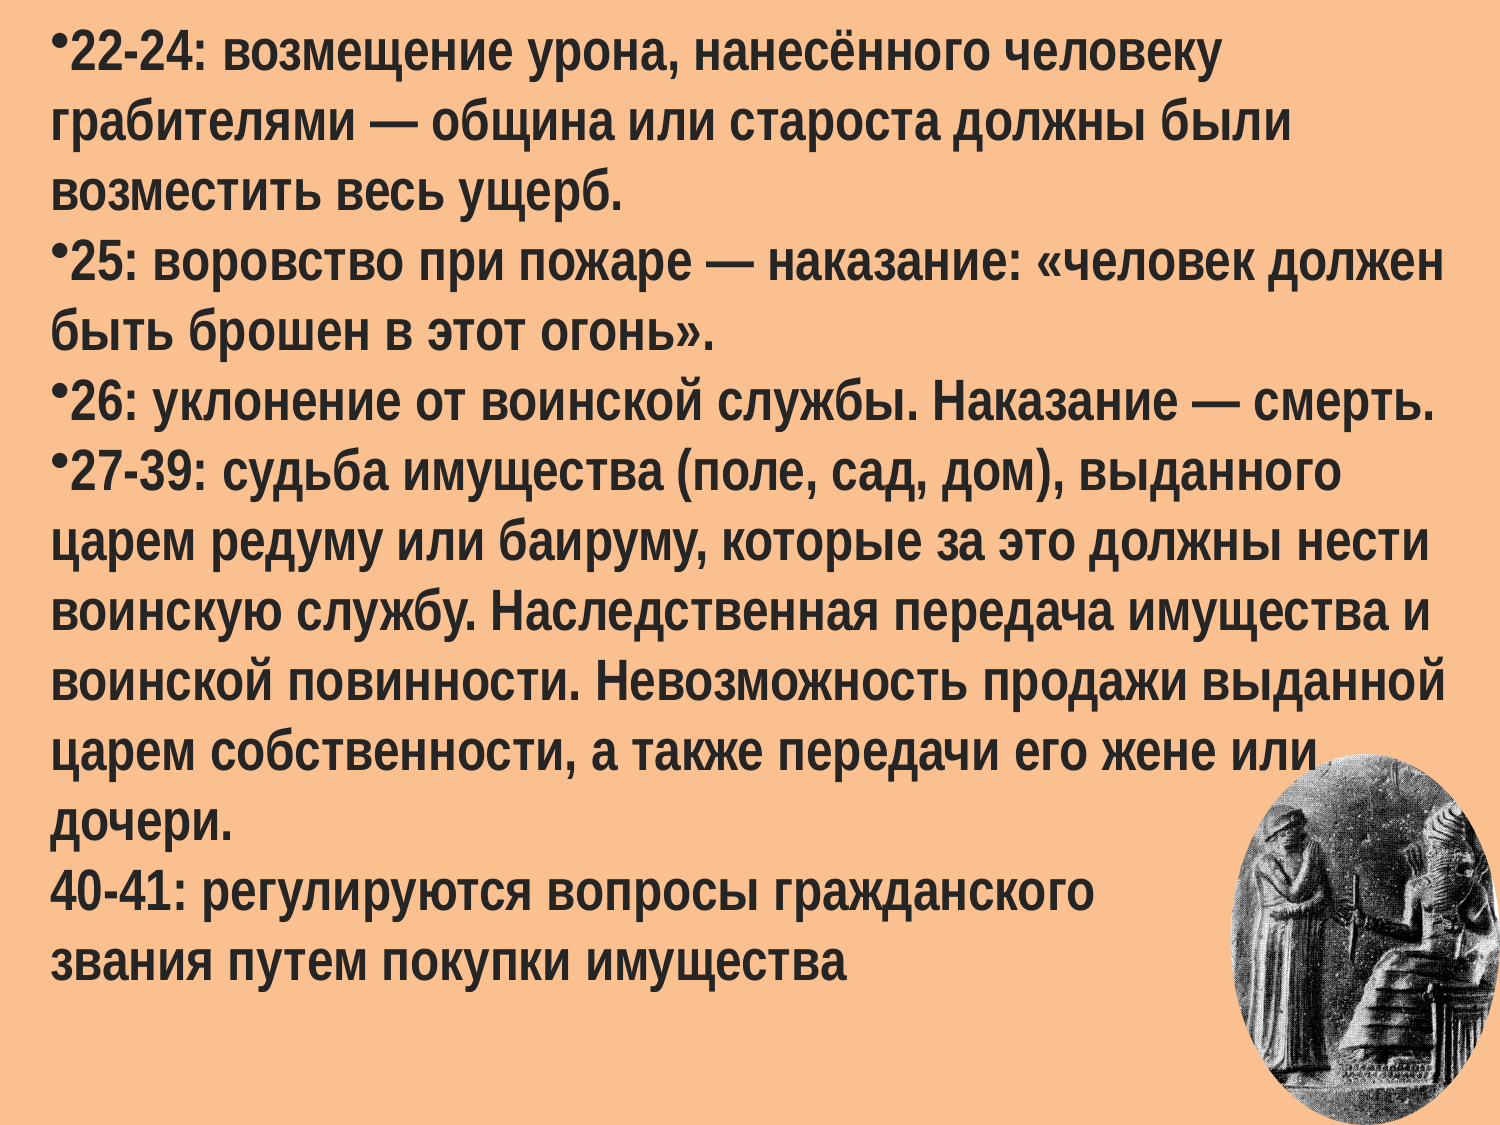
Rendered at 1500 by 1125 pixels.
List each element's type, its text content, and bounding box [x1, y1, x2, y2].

text_box 22-24: возмещение урона, нанесённого человеку грабителями — община или староста должны были возместить весь ущерб. 25: воровство при пожаре — наказание: «человек должен быть брошен в этот огонь». 26: уклонение от воинской службы. Наказание — смерть. 27-39: судьба имущества (поле, сад, дом), выданного царем редуму или баируму, которые за это должны нести воинскую службу. Наследственная передача имущества и воинской повинности. Невозможность продажи выданной царем собственности, а также передачи его жене или дочери. 40-41: регулируются вопросы гражданского звания путем покупки имущества [35, 5, 1500, 1000]
picture [1230, 753, 1500, 1125]
